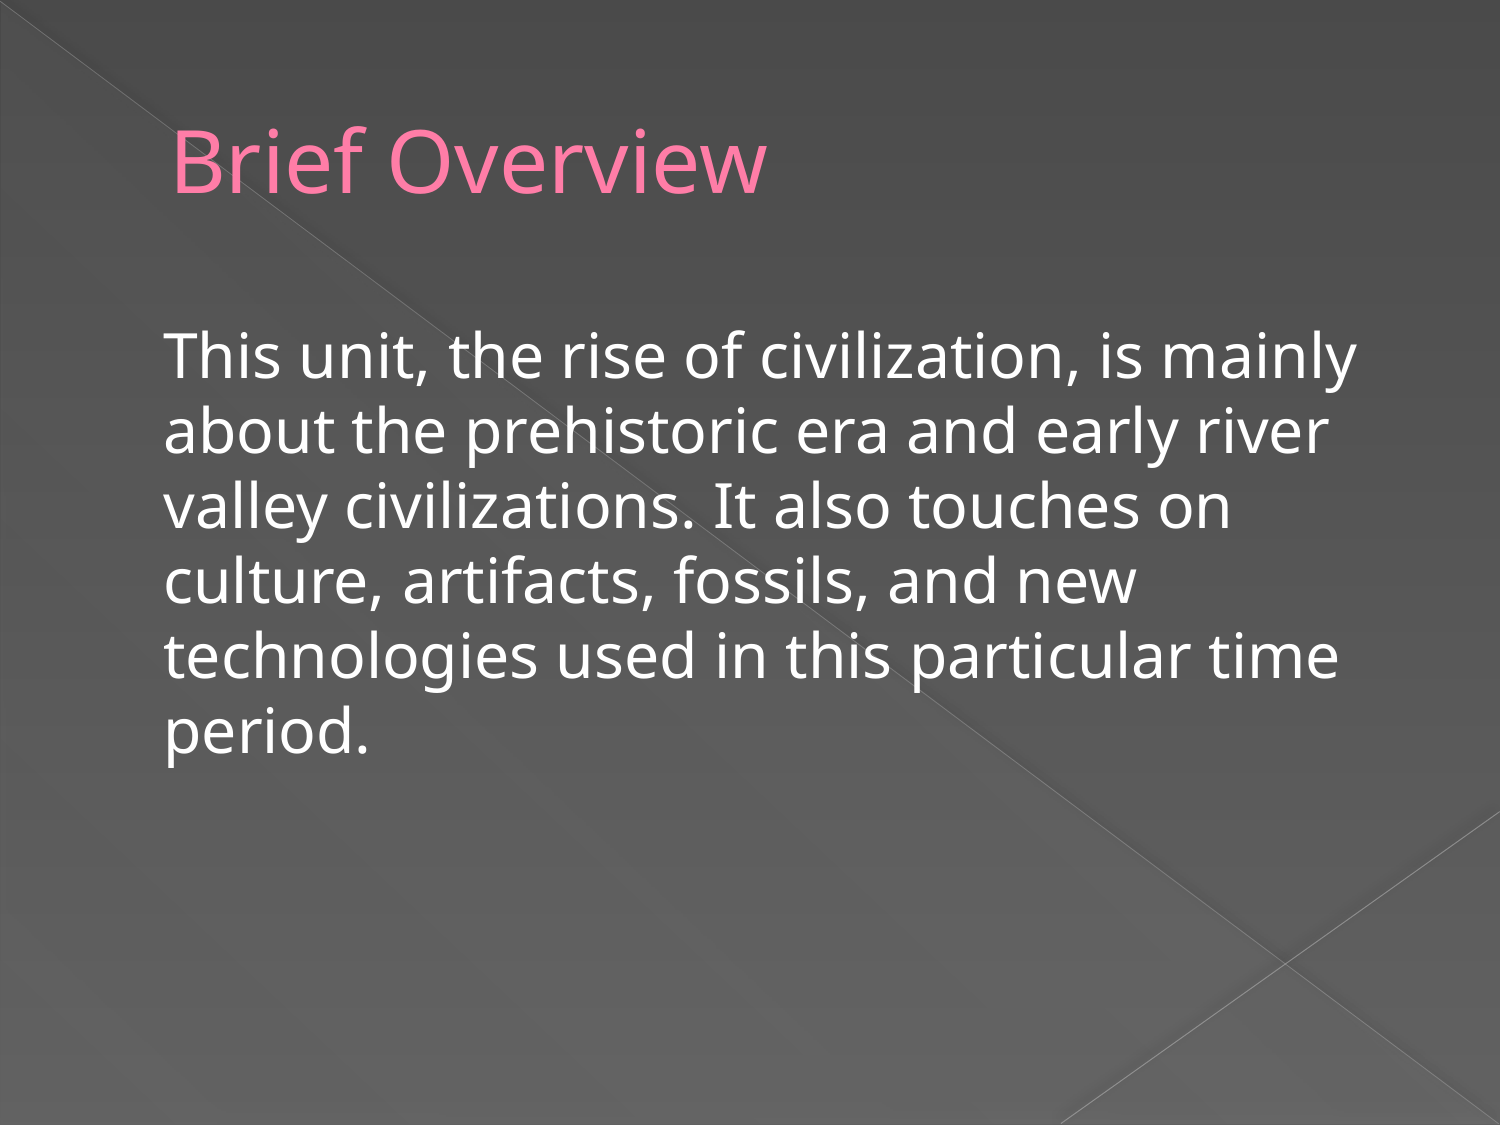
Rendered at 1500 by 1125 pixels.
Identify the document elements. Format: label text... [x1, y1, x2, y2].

list This unit, the rise of civilization, is mainly about the prehistoric era and early river valley civilizations. It also touches on culture, artifacts, fossils, and new technologies used in this particular time period. [75, 308, 1425, 1059]
title Brief Overview [75, 43, 1425, 274]
